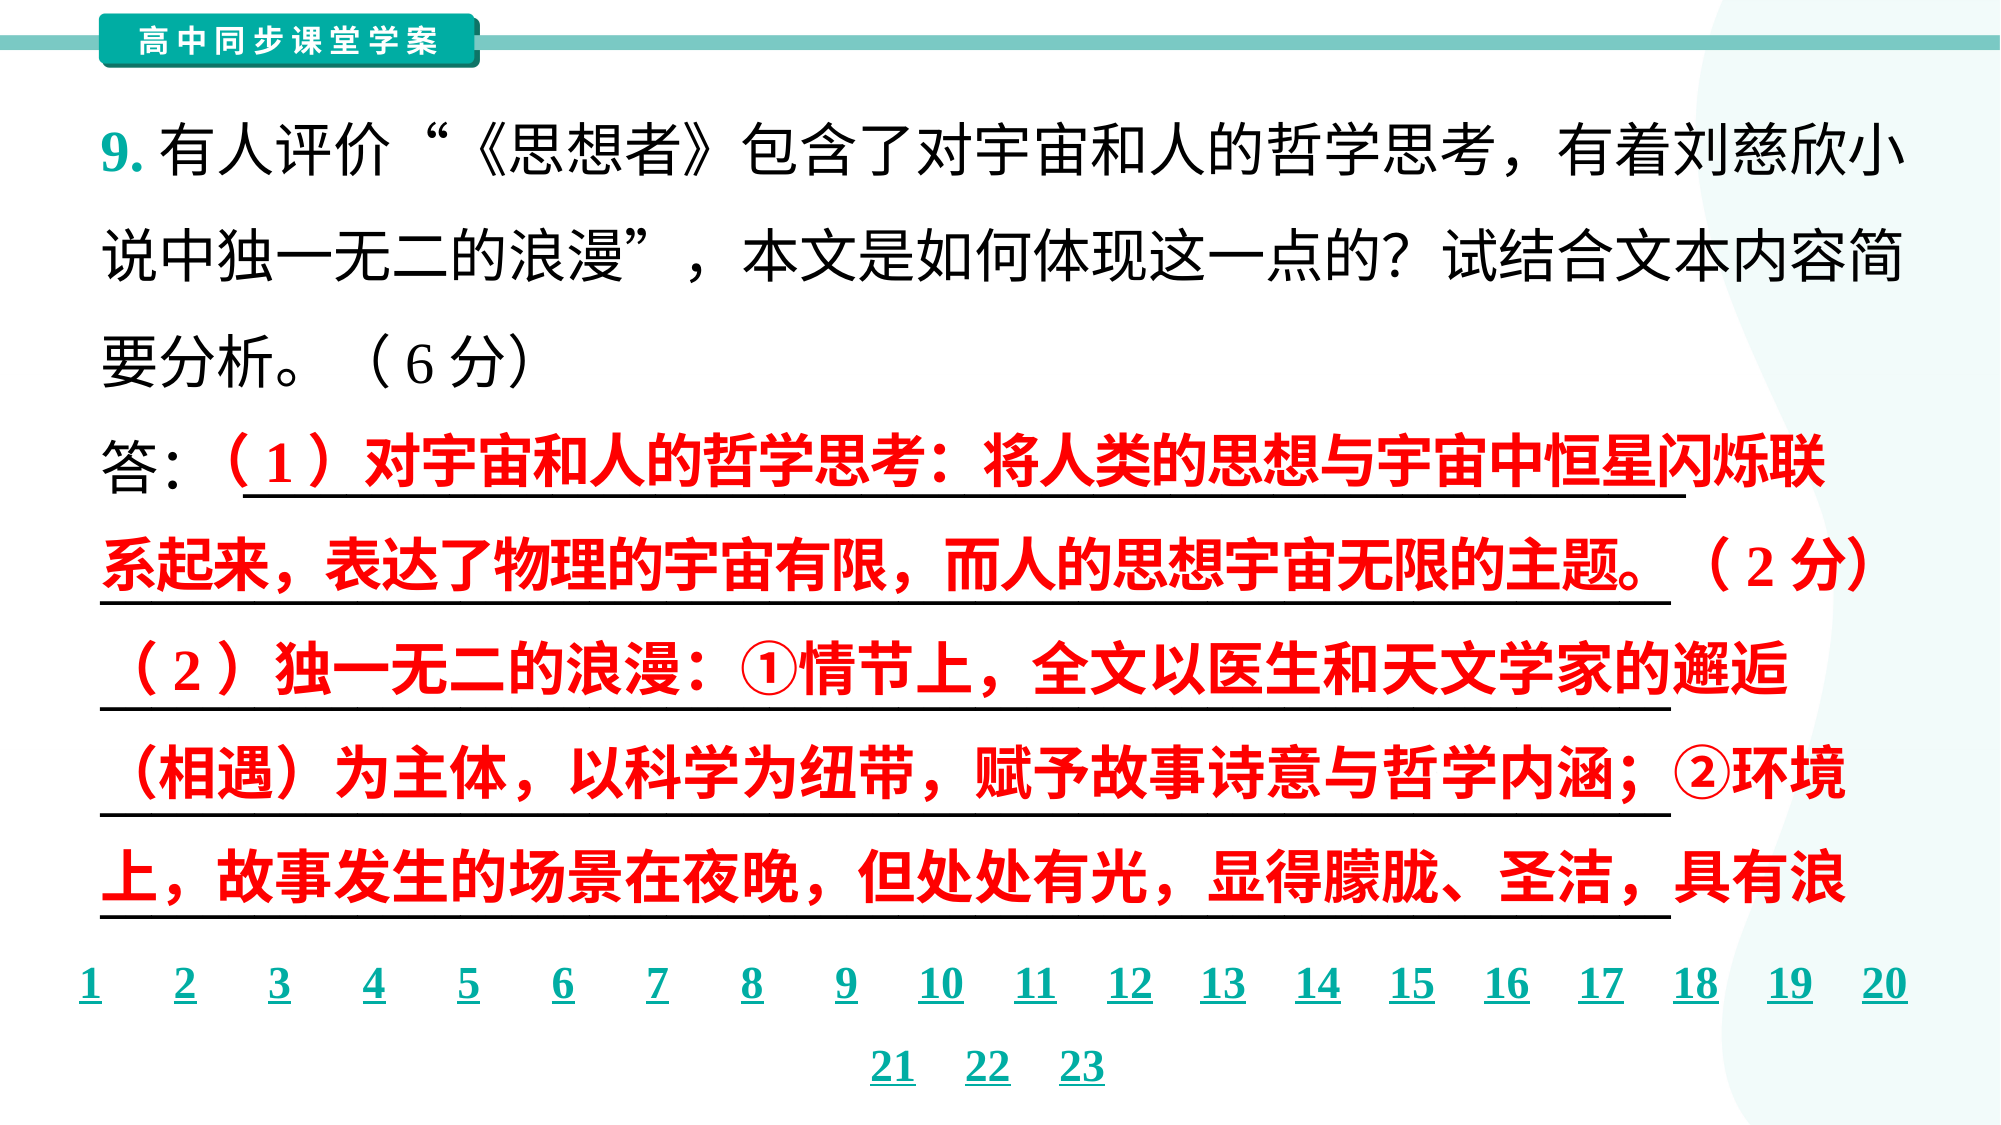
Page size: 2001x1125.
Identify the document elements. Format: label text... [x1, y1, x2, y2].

text_box 9.有人评价“《思想者》包含了对宇宙和人的哲学思考，有着刘慈欣小 说中独一无二的浪漫”，本文是如何体现这一点的？试结合文本内容简 要分析。（6分） 答： ________________________________________________________ _____________________________________________________________ _____________________________________________________________ _____________________________________________________________ _____________________________________________________________ [100, 76, 1899, 389]
picture [0, 0, 2000, 1125]
text_box （1）对宇宙和人的哲学思考：将人类的思想与宇宙中恒星闪烁联 系起来，表达了物理的宇宙有限，而人的思想宇宙无限的主题。（2分） （2）独一无二的浪漫：①情节上，全文以医生和天文学家的邂逅 （相遇）为主体，以科学为纽带，赋予故事诗意与哲学内涵；②环境 上，故事发生的场景在夜晚，但处处有光，显得朦胧、圣洁，具有浪 [100, 389, 1899, 911]
